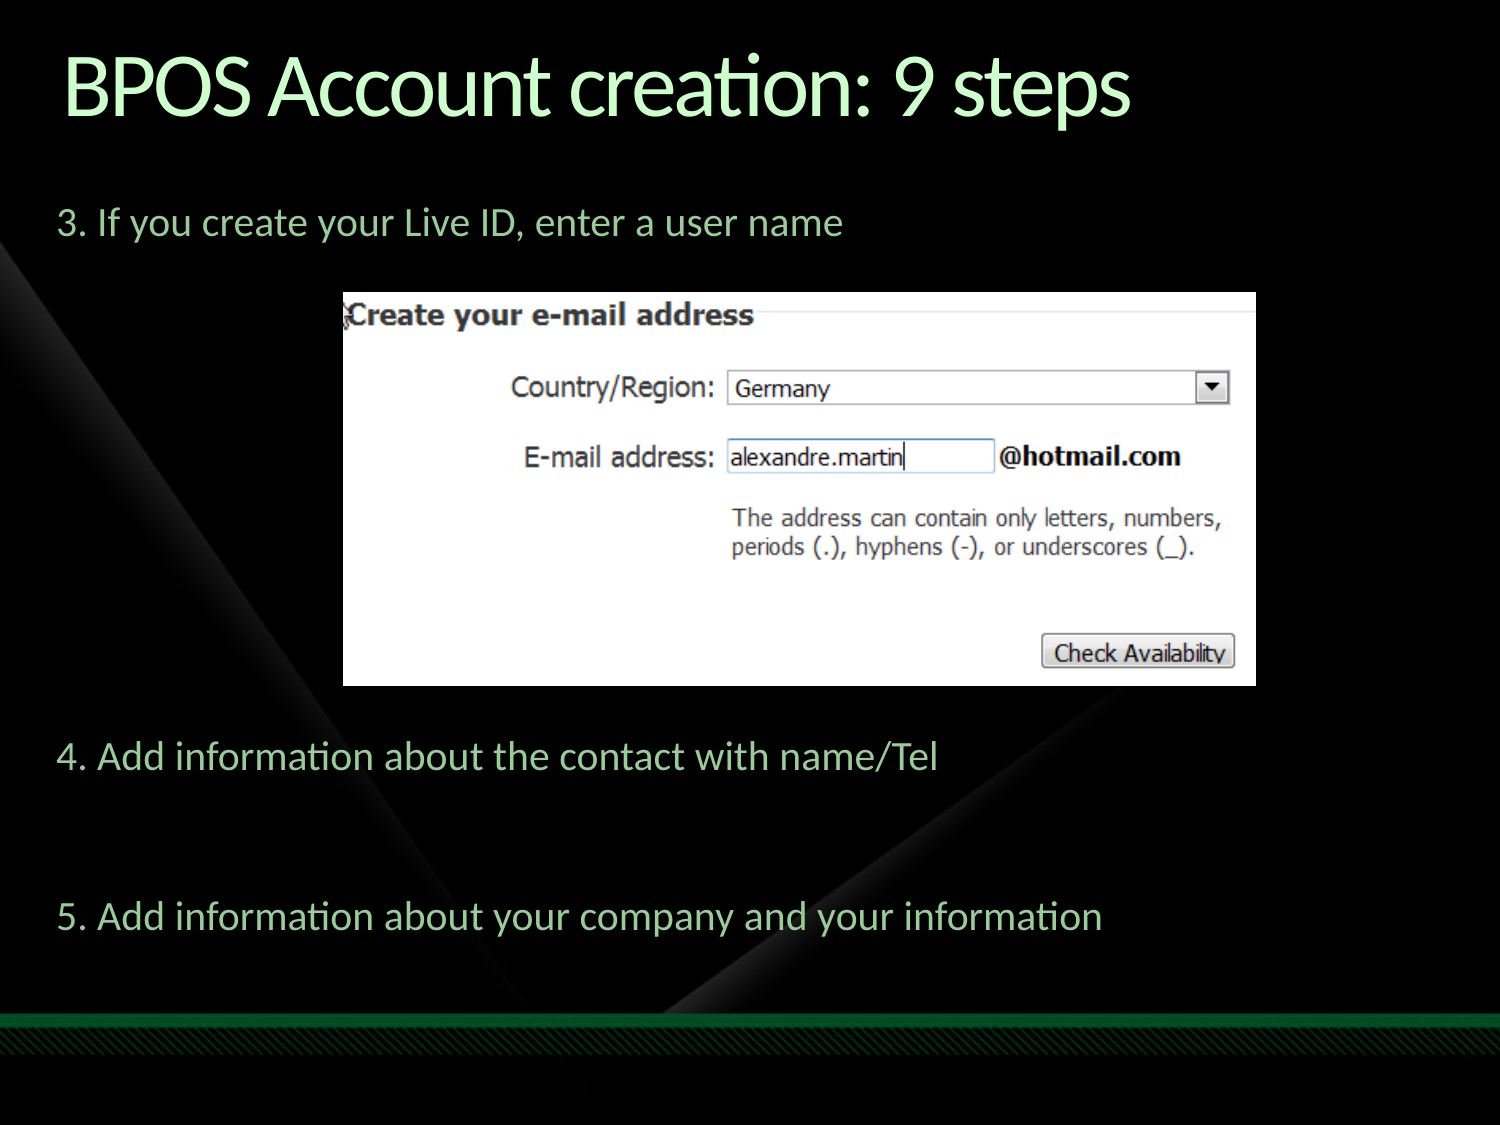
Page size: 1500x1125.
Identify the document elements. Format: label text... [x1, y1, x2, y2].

picture [0, 0, 1500, 1125]
title BPOS Account creation: 9 steps [62, 37, 1438, 138]
list 3. If you create your Live ID, enter a user name 4. Add information about the contact with name/Tel 5. Add information about your company and your information [56, 200, 1432, 981]
